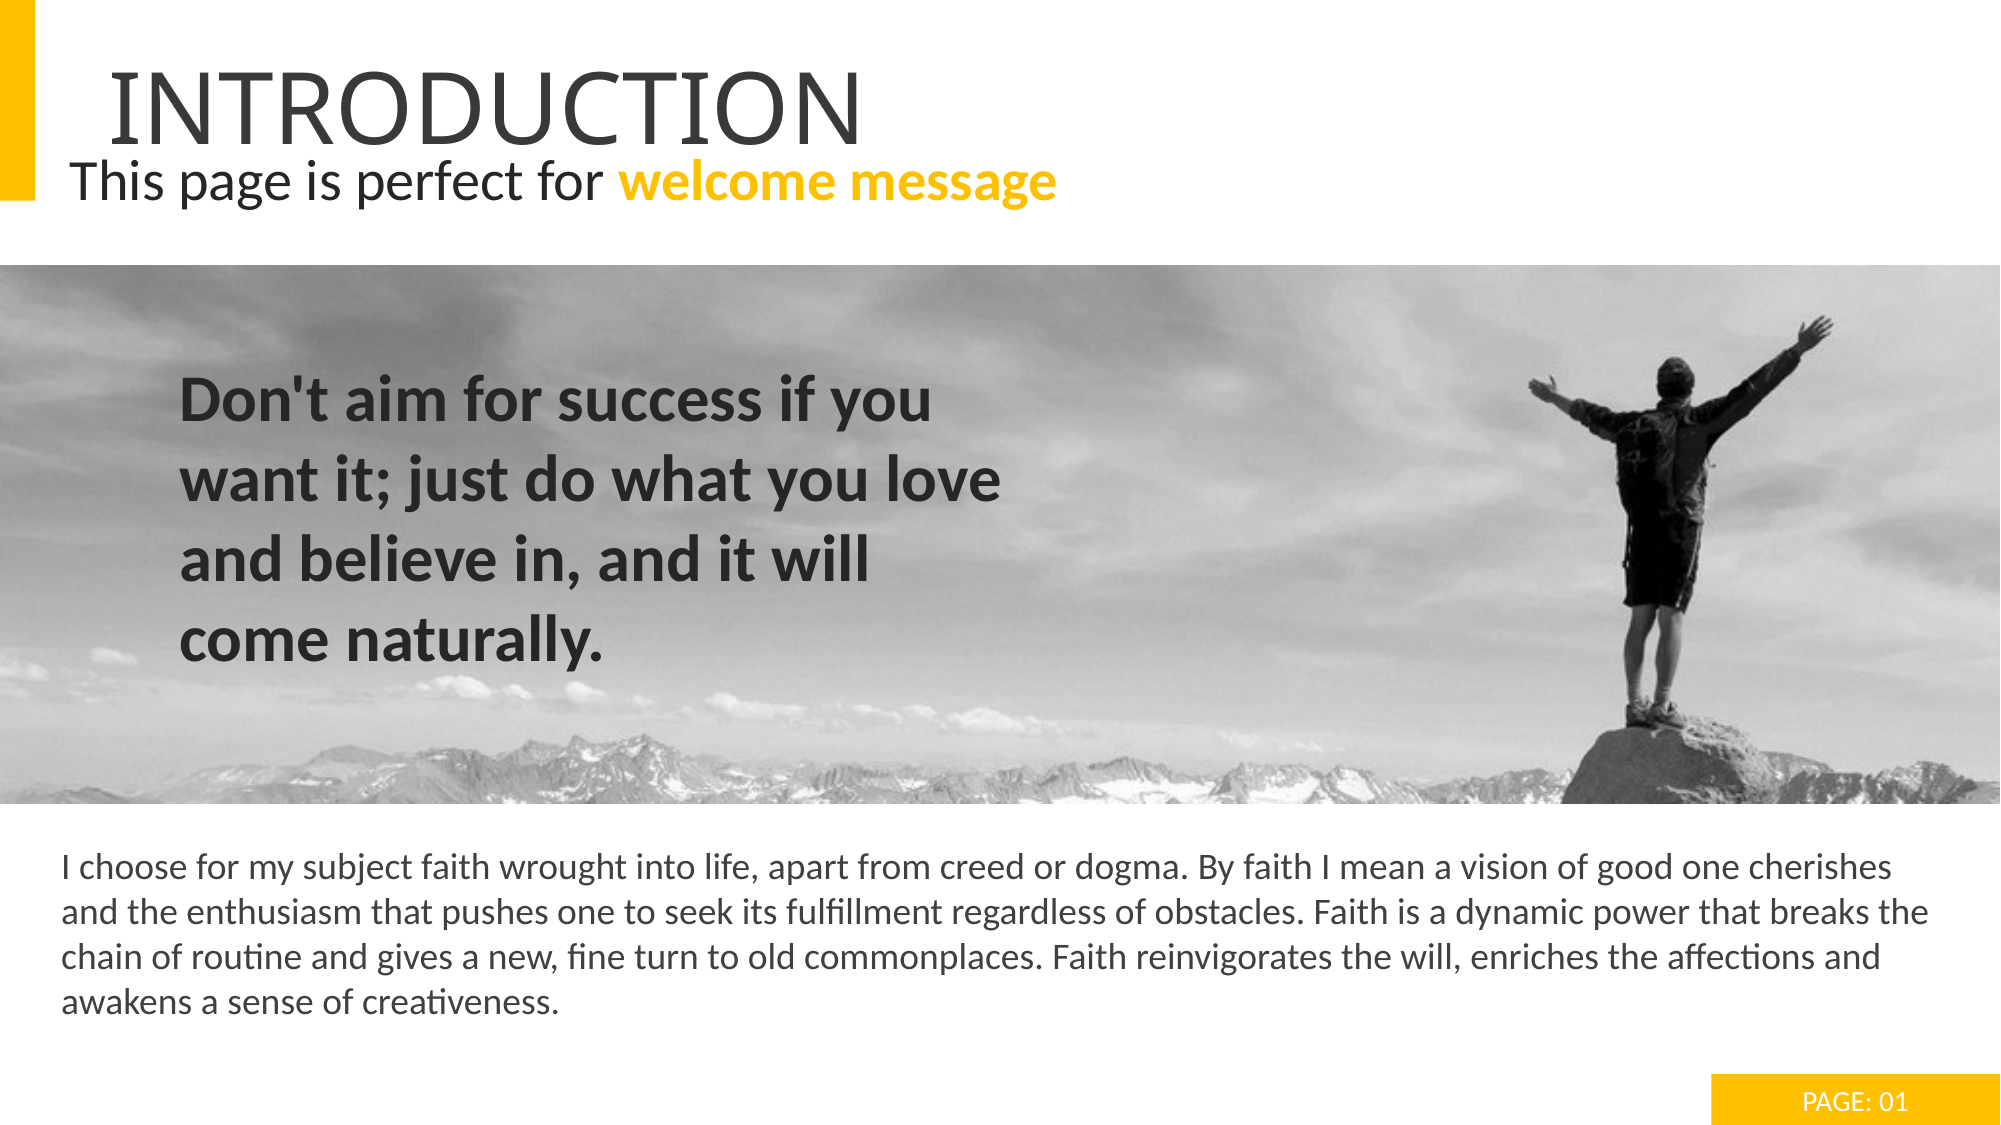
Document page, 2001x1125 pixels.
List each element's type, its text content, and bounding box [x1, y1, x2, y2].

text_box INTRODUCTION [93, 37, 882, 135]
text_box PAGE: 01 [1710, 1073, 2000, 1125]
text_box I choose for my subject faith wrought into life, apart from creed or dogma. By faith I mean a vision of good one cherishes and the enthusiasm that pushes one to seek its fulfillment regardless of obstacles. Faith is a dynamic power that breaks the chain of routine and gives a new, fine turn to old commonplaces. Faith reinvigorates the will, enriches the affections and awakens a sense of creativeness. [46, 834, 1970, 1030]
text_box [0, 0, 36, 202]
picture [0, 265, 2000, 804]
text_box This page is perfect for welcome message [55, 135, 1074, 220]
